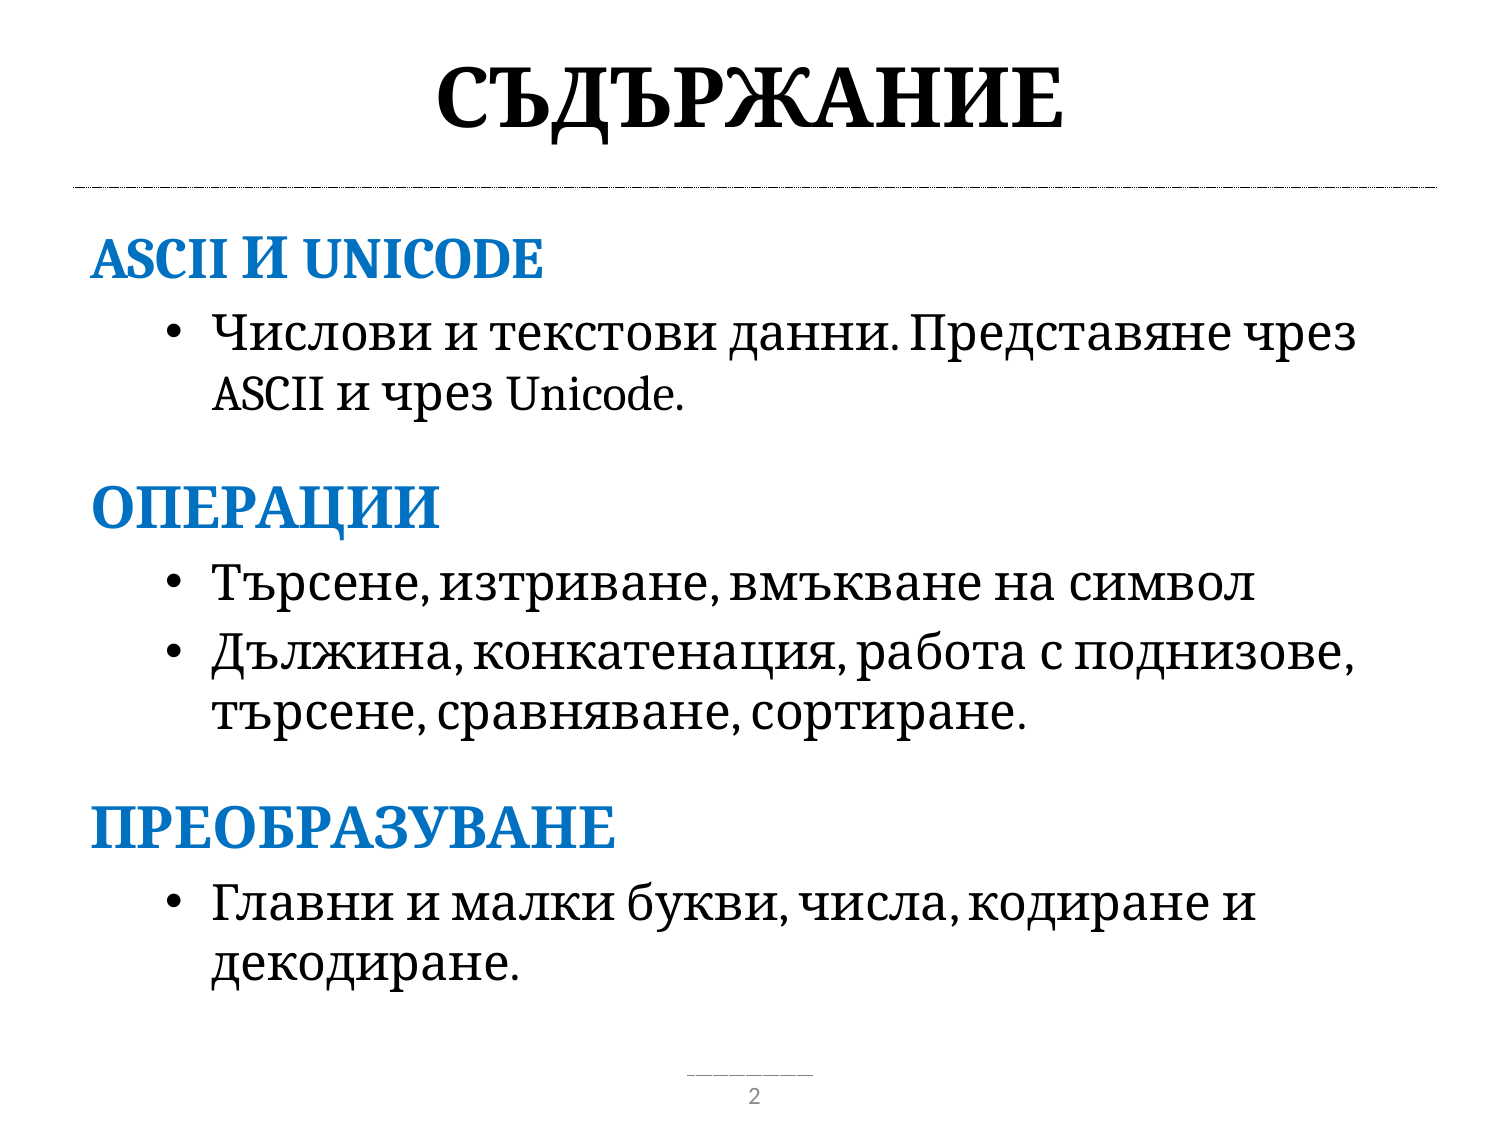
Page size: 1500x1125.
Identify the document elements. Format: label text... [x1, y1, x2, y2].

title Съдържание [0, 0, 1500, 188]
slide_number 2 [579, 1065, 930, 1125]
list ASCII и Unicode Числови и текстови данни. Представяне чрез ASCII и чрез Unicode. Операции Търсене, изтриване, вмъкване на символ Дължина, конкатенация, работа с поднизове, търсене, сравняване, сортиране. Преобразуване Главни и малки букви, числа, кодиране и декодиране. [75, 212, 1450, 1063]
